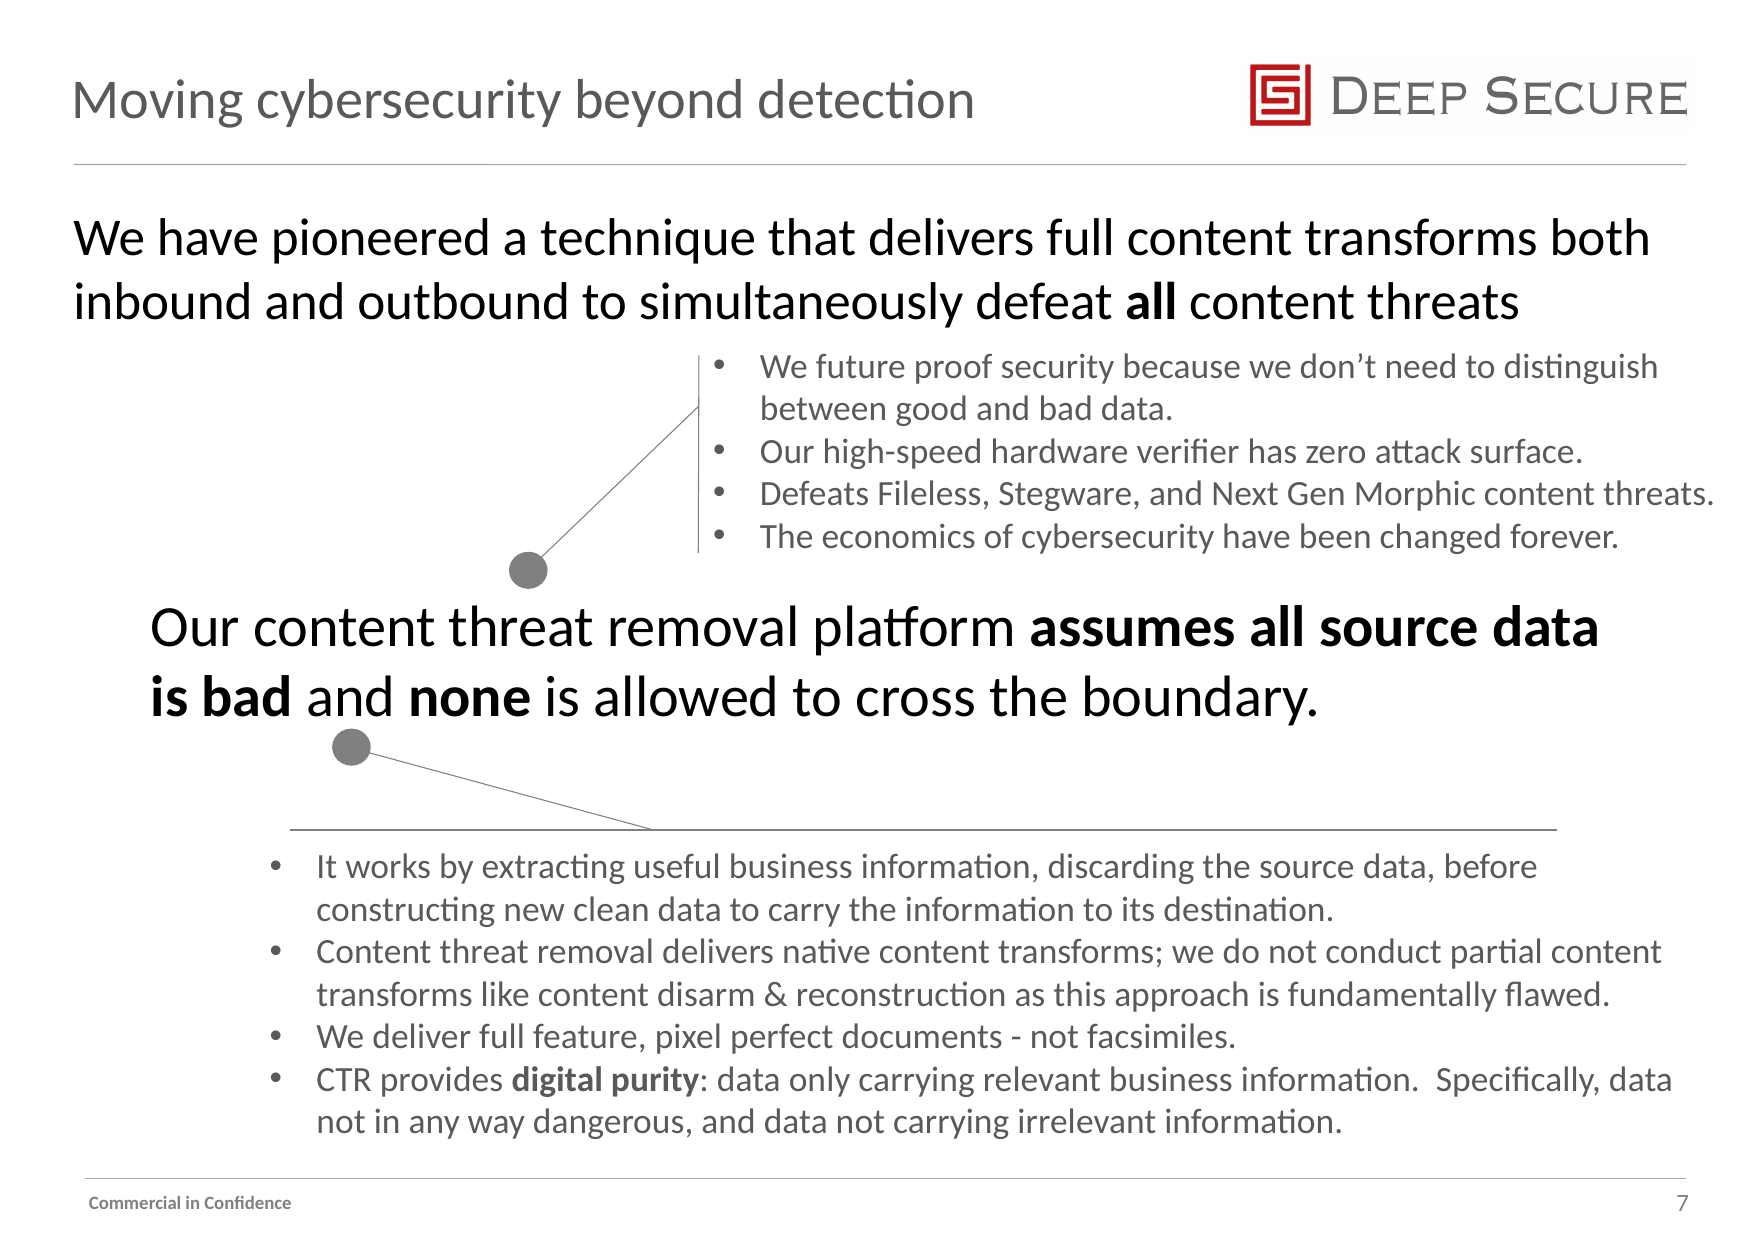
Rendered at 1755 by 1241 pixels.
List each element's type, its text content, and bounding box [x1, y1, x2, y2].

text_box Moving cybersecurity beyond detection [56, 55, 1433, 138]
text_box It works by extracting useful business information, discarding the source data, before constructing new clean data to carry the information to its destination. Content threat removal delivers native content transforms; we do not conduct partial content transforms like content disarm & reconstruction as this approach is fundamentally flawed. We deliver full feature, pixel perfect documents - not facsimiles. CTR provides digital purity: data only carrying relevant business information. Specifically, data not in any way dangerous, and data not carrying irrelevant information. [254, 836, 1722, 1159]
title We have pioneered a technique that delivers full content transforms both inbound and outbound to simultaneously defeat all content threats [56, 193, 1755, 340]
text_box We future proof security because we don’t need to distinguish between good and bad data. Our high-speed hardware verifier has zero attack surface. Defeats Fileless, Stegware, and Next Gen Morphic content threats. The economics of cybersecurity have been changed forever. [698, 325, 1736, 563]
text_box [330, 726, 373, 766]
text_box Our content threat removal platform assumes all source data is bad and none is allowed to cross the boundary. [136, 580, 1650, 736]
text_box [506, 549, 550, 591]
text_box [540, 405, 700, 559]
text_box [348, 746, 654, 831]
picture [1433, 57, 1694, 133]
